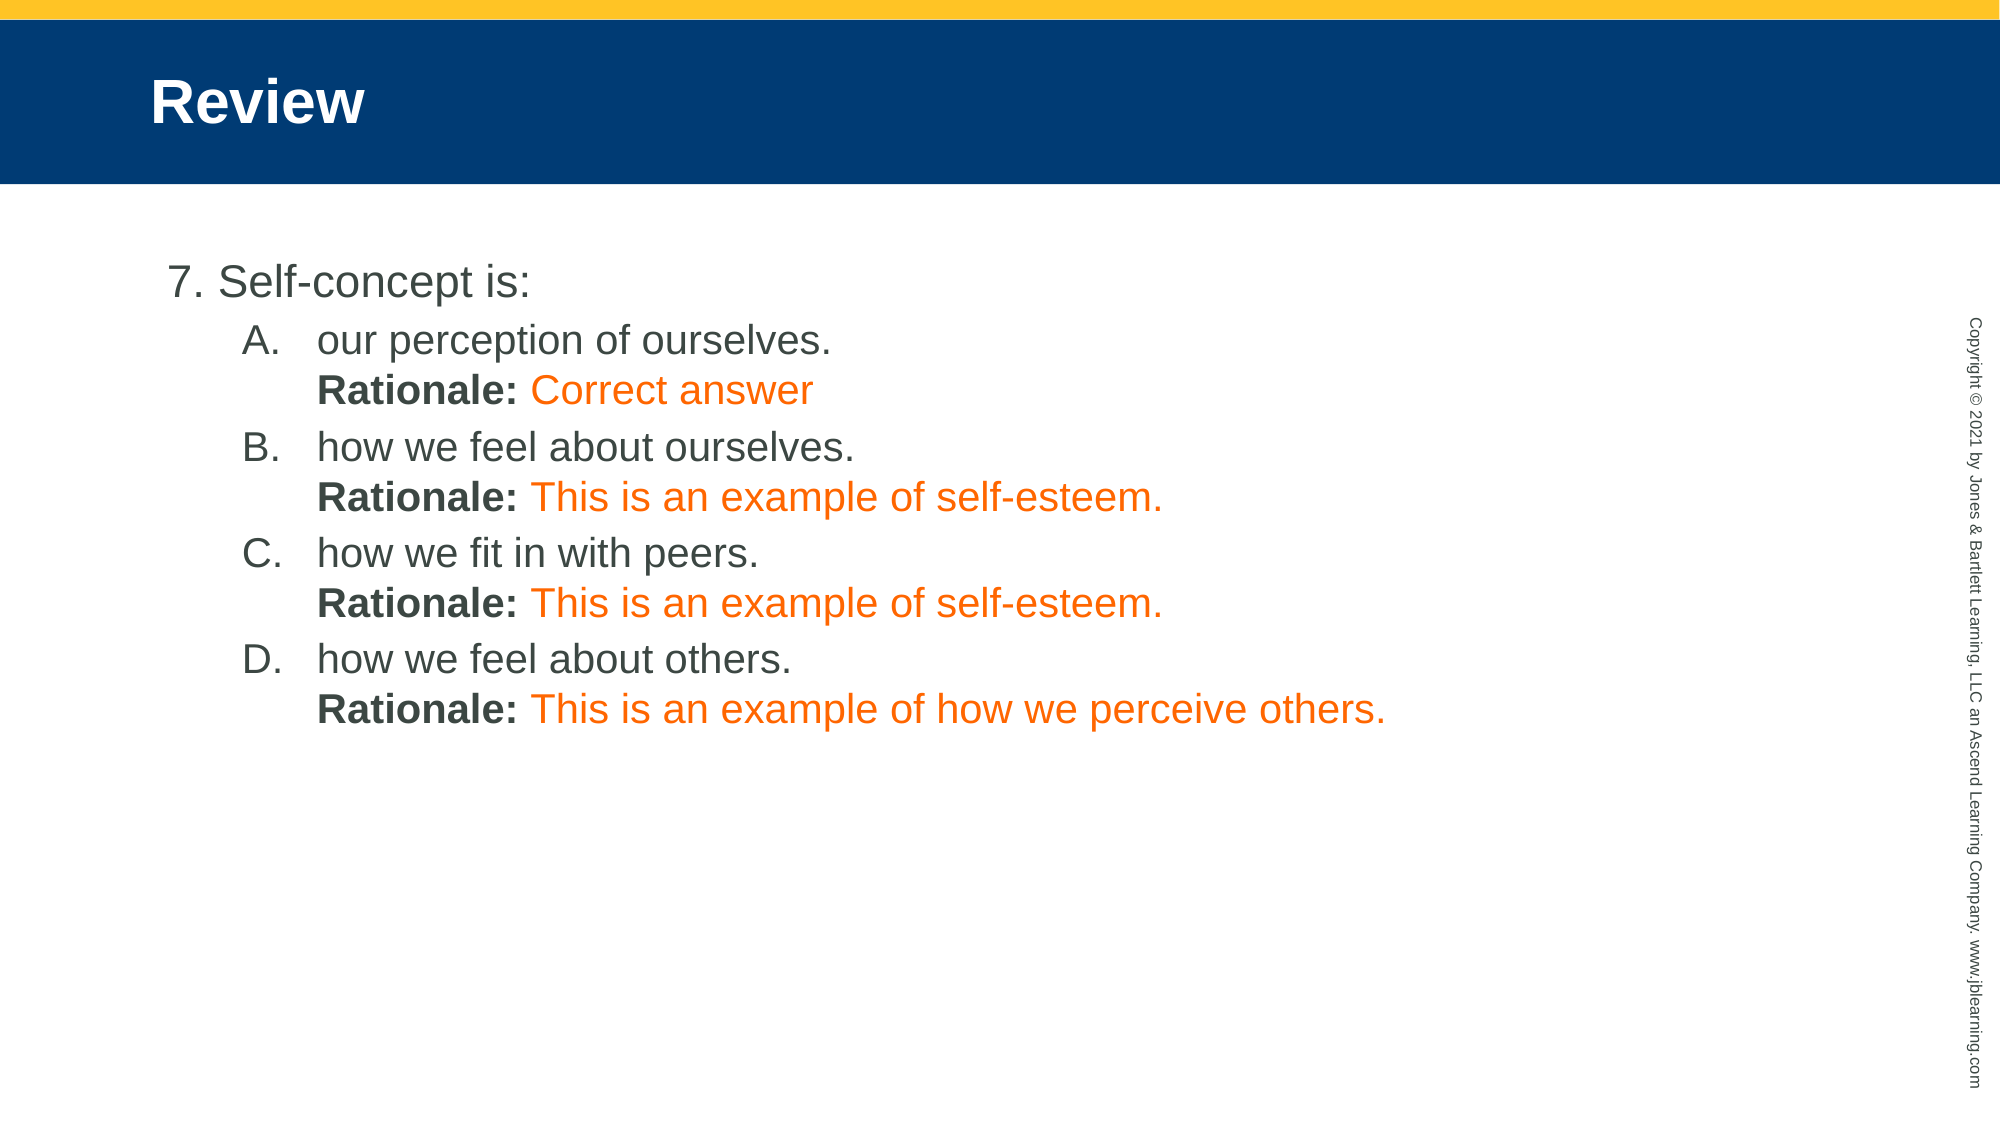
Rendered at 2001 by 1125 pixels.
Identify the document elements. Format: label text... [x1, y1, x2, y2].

title Review [0, 19, 2000, 185]
list 7. Self-concept is: our perception of ourselves. Rationale: Correct answer how we feel about ourselves. Rationale: This is an example of self-esteem. how we fit in with peers. Rationale: This is an example of self-esteem. how we feel about others. Rationale: This is an example of how we perceive others. [151, 244, 1840, 1016]
